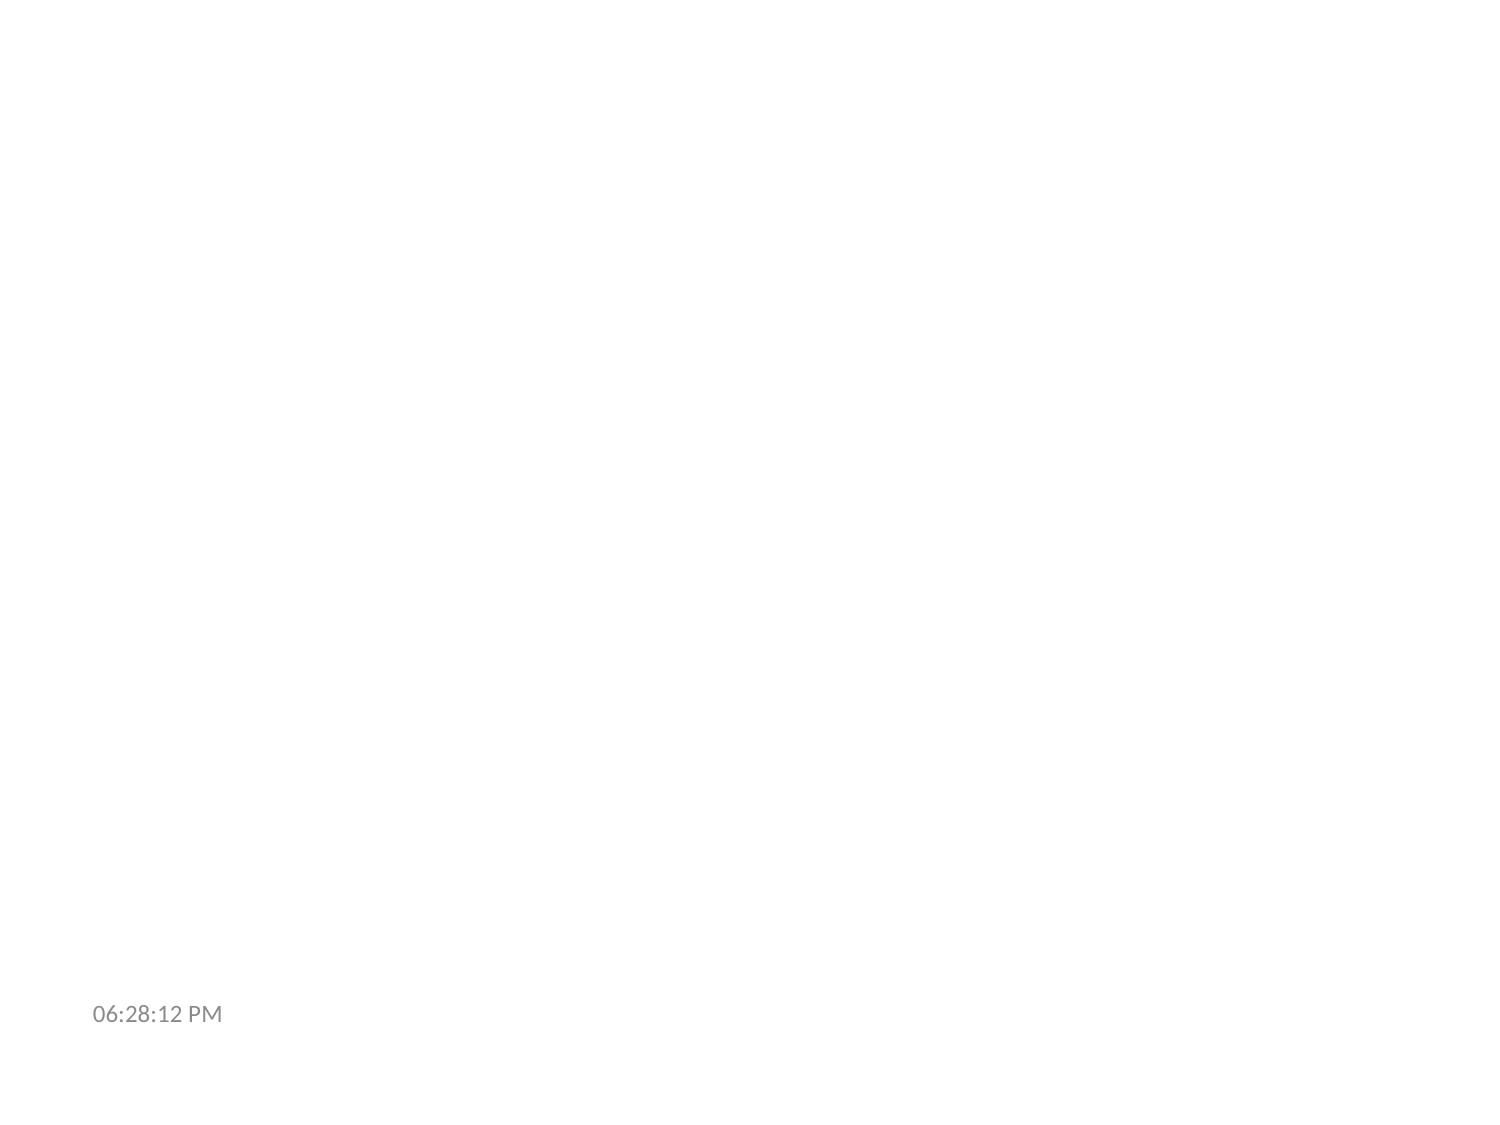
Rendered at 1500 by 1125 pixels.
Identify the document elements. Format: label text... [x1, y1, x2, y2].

text_box 3:35:09 PM [77, 982, 428, 1043]
